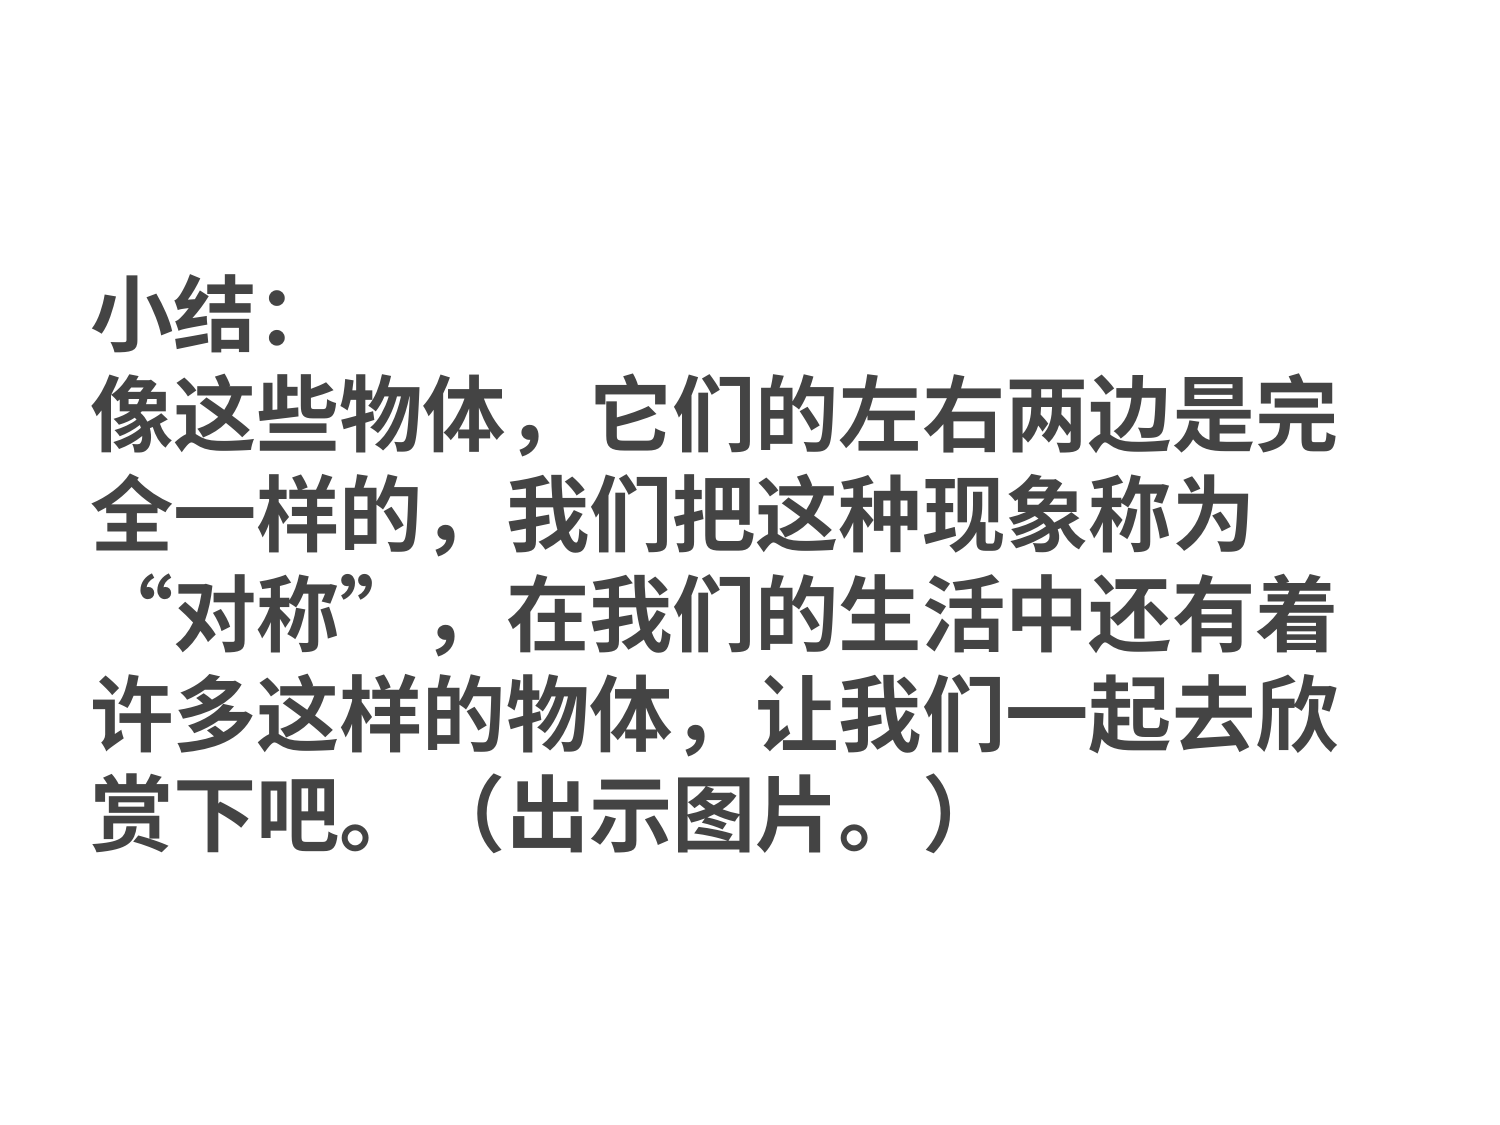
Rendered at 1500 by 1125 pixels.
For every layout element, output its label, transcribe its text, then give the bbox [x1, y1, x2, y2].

title 小结： 像这些物体，它们的左右两边是完全一样的，我们把这种现象称为“对称”，在我们的生活中还有着许多这样的物体，让我们一起去欣赏下吧。（出示图片。） [74, 148, 1377, 977]
